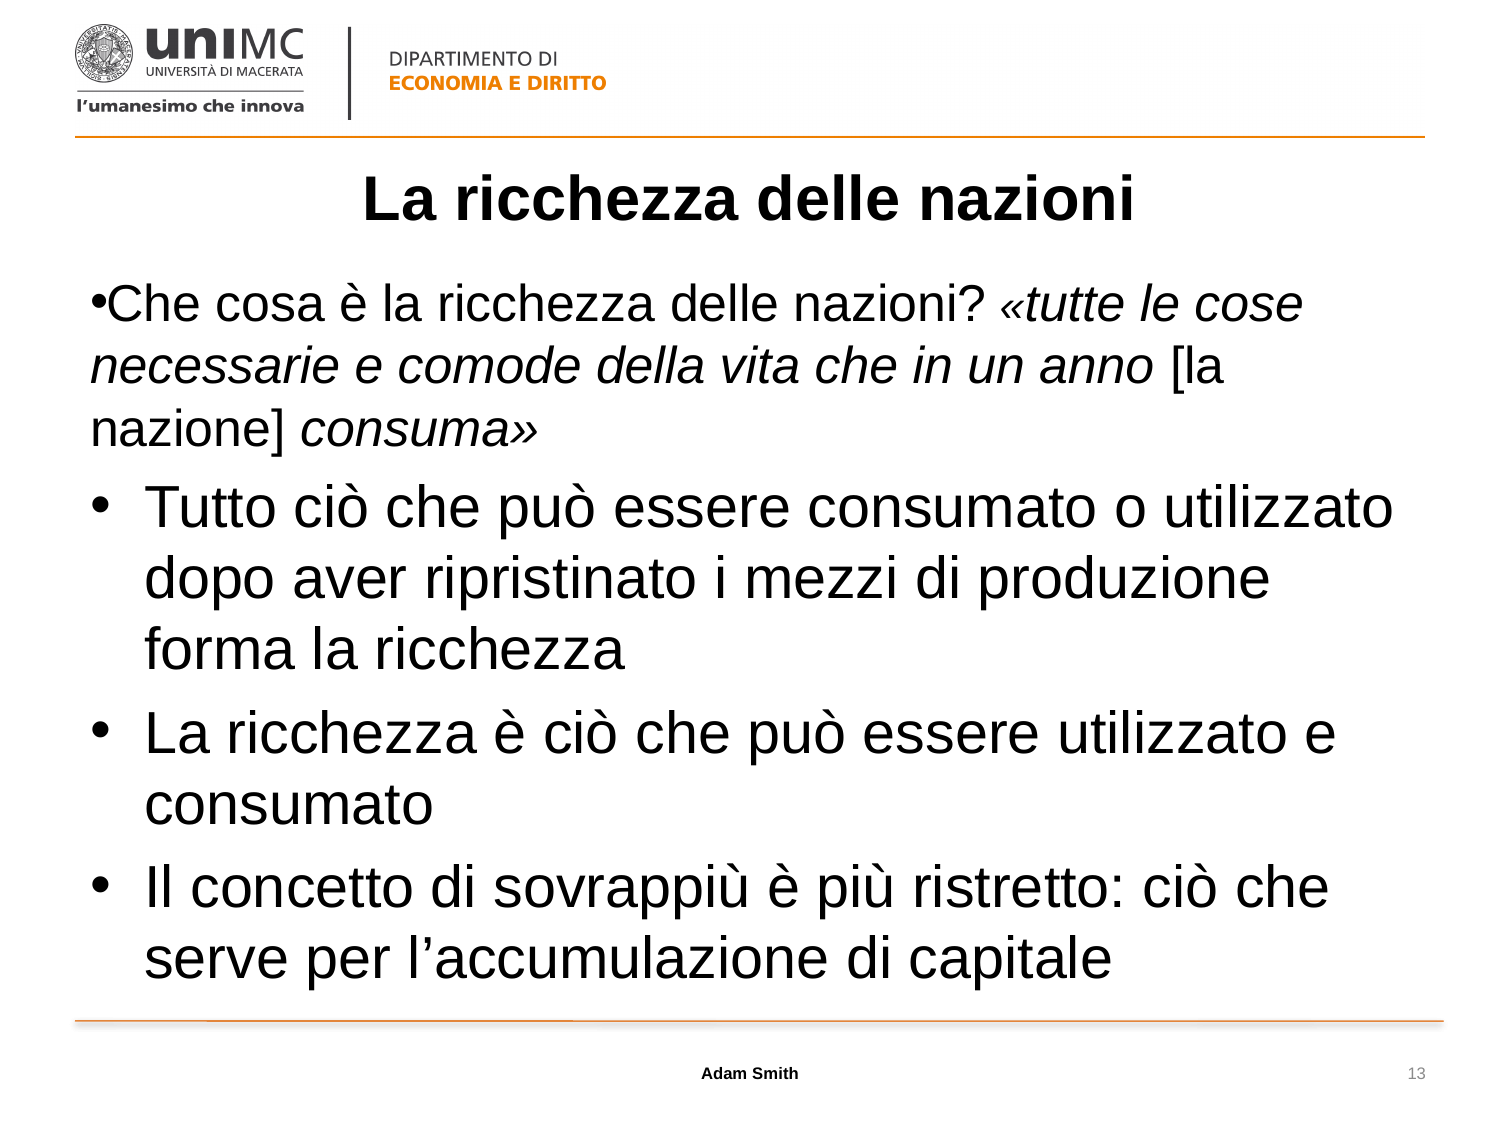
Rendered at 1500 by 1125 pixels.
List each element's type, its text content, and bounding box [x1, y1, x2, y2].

footer Adam Smith [512, 1042, 988, 1103]
list Che cosa è la ricchezza delle nazioni? «tutte le cose necessarie e comode della vita che in un anno [la nazione] consuma» Tutto ciò che può essere consumato o utilizzato dopo aver ripristinato i mezzi di produzione forma la ricchezza La ricchezza è ciò che può essere utilizzato e consumato Il concetto di sovrappiù è più ristretto: ciò che serve per l’accumulazione di capitale [75, 262, 1425, 1005]
slide_number 13 [1091, 1042, 1442, 1103]
title La ricchezza delle nazioni [75, 149, 1425, 241]
picture [75, 24, 1425, 138]
